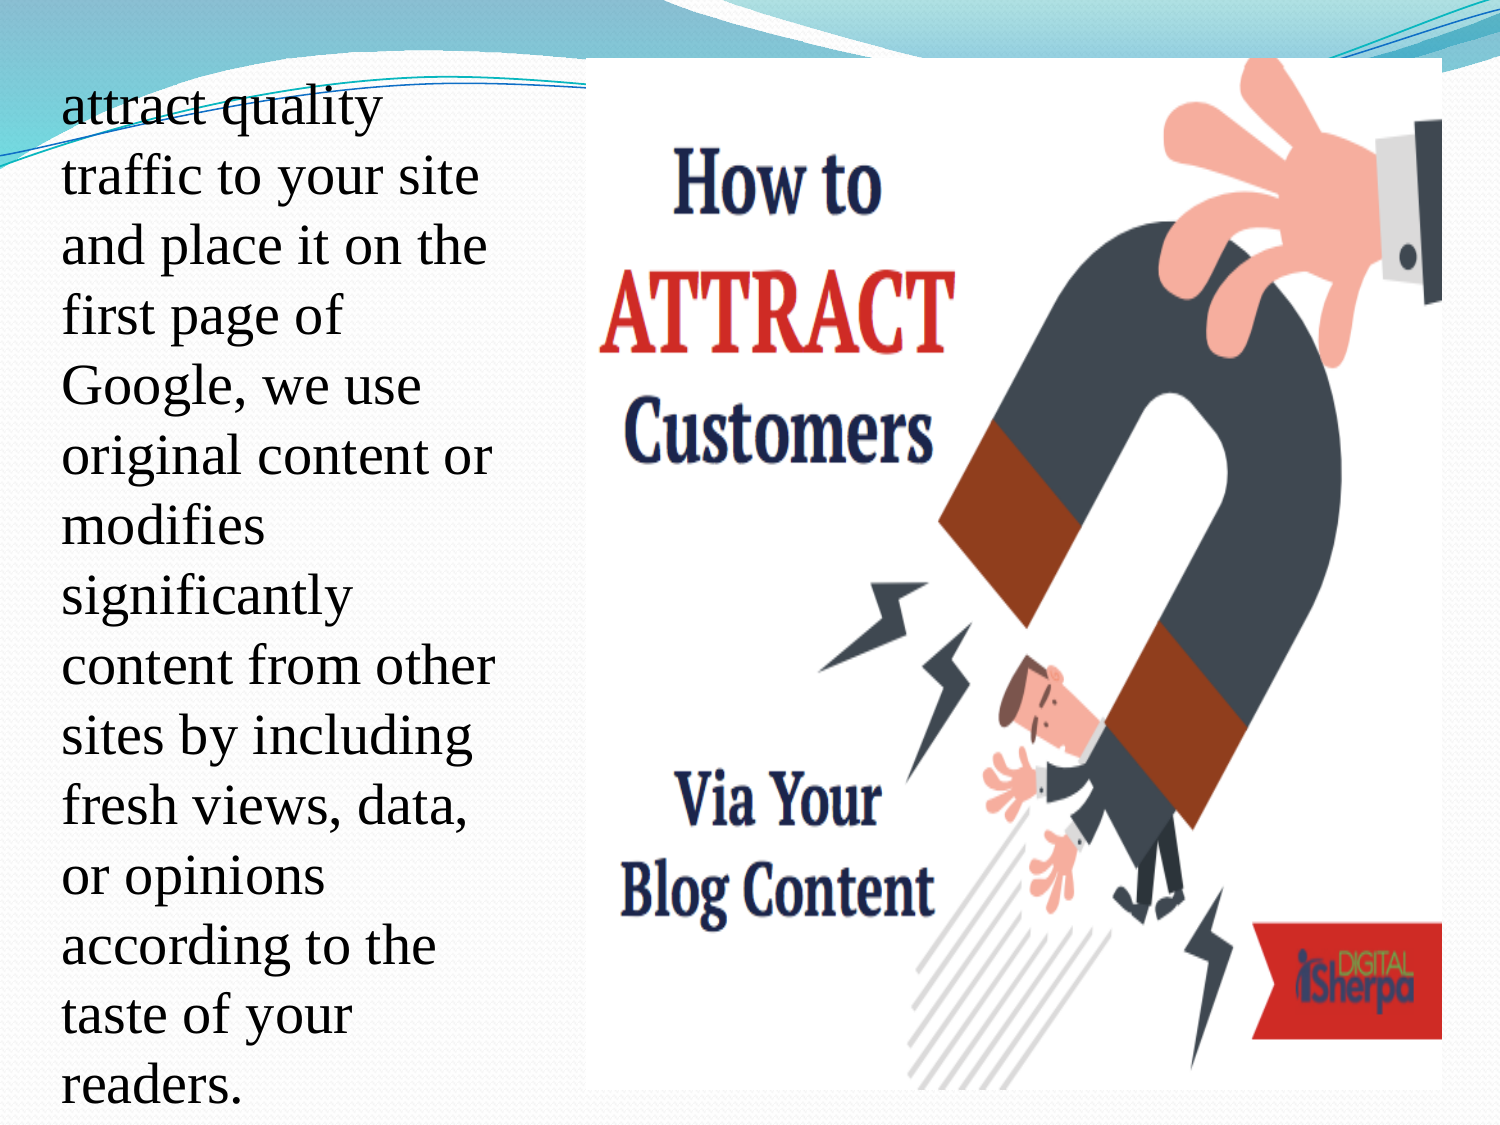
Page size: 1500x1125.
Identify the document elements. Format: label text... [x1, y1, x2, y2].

list attract quality traffic to your site and place it on the first page of Google, we use original content or modifies significantly content from other sites by including fresh views, data, or opinions according to the taste of your readers. [58, 58, 528, 1090]
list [586, 58, 1442, 1091]
